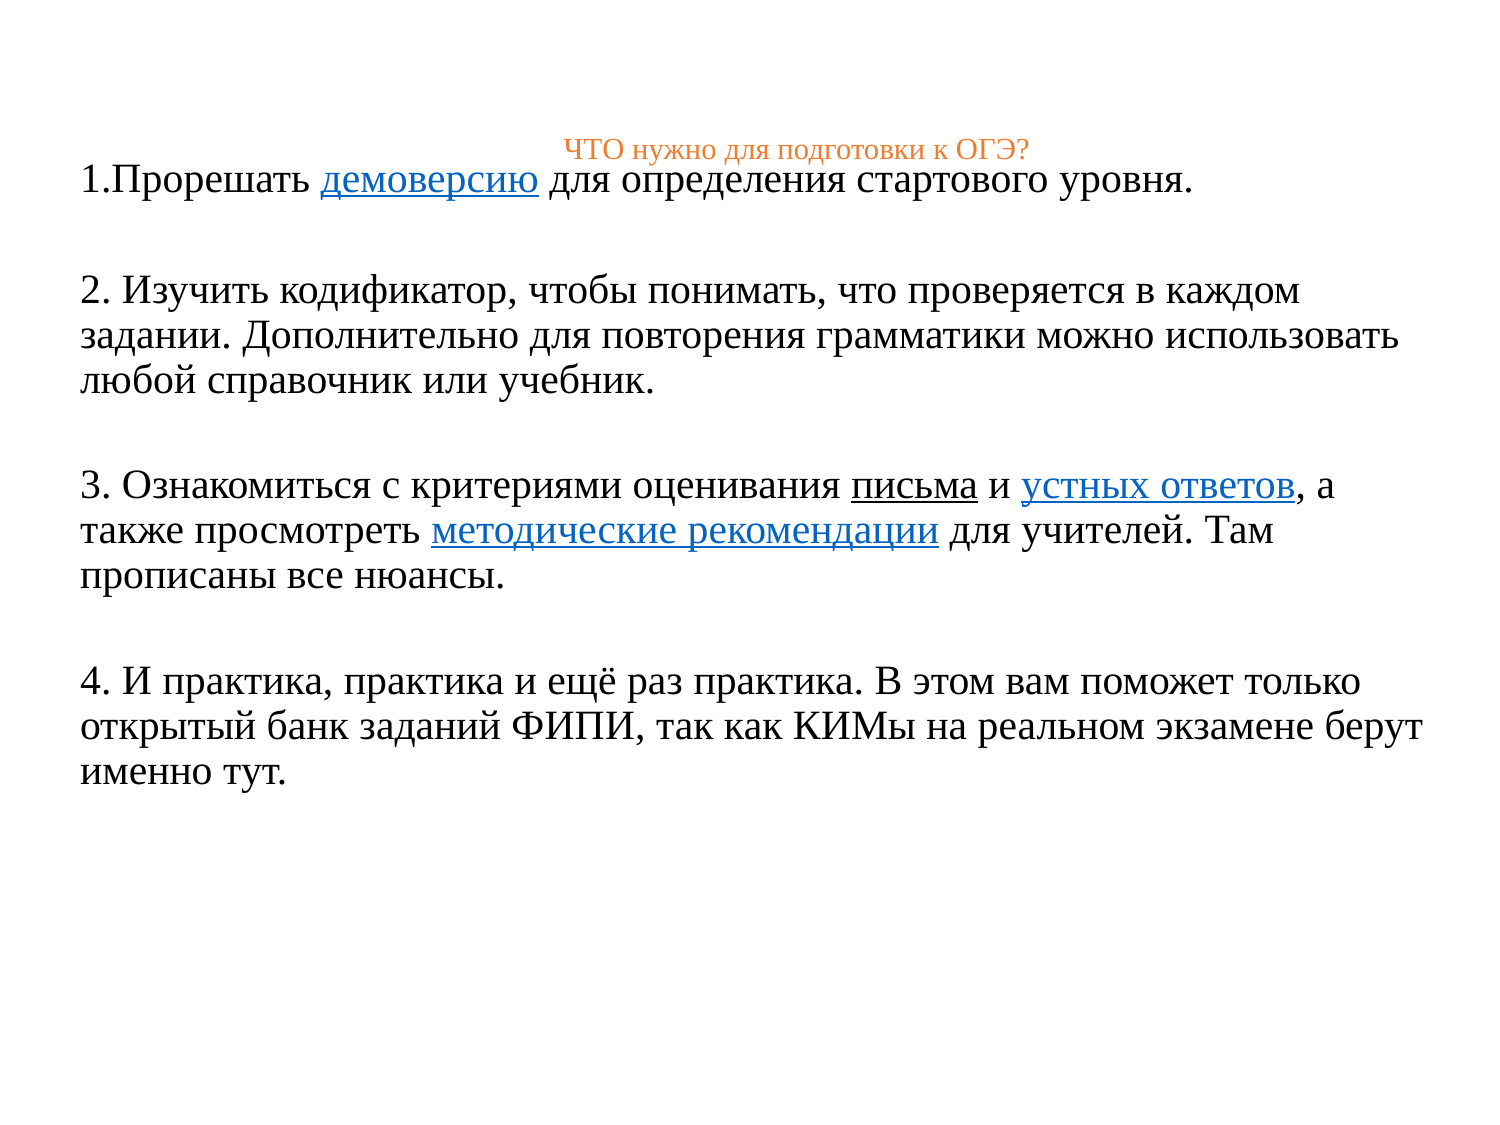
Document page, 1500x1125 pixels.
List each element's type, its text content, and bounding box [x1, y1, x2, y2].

subtitle 1.Прорешать демоверсию для определения стартового уровня. 2. Изучить кодификатор, чтобы понимать, что проверяется в каждом задании. Дополнительно для повторения грамматики можно использовать любой справочник или учебник. 3. Ознакомиться с критериями оценивания письма и устных ответов, а также просмотреть методические рекомендации для учителей. Там прописаны все нюансы. 4. И практика, практика и ещё раз практика. В этом вам поможет только открытый банк заданий ФИПИ, так как КИМы на реальном экзамене берут именно тут. [64, 149, 1459, 811]
title ЧТО нужно для подготовки к ОГЭ? [206, 125, 1388, 149]
